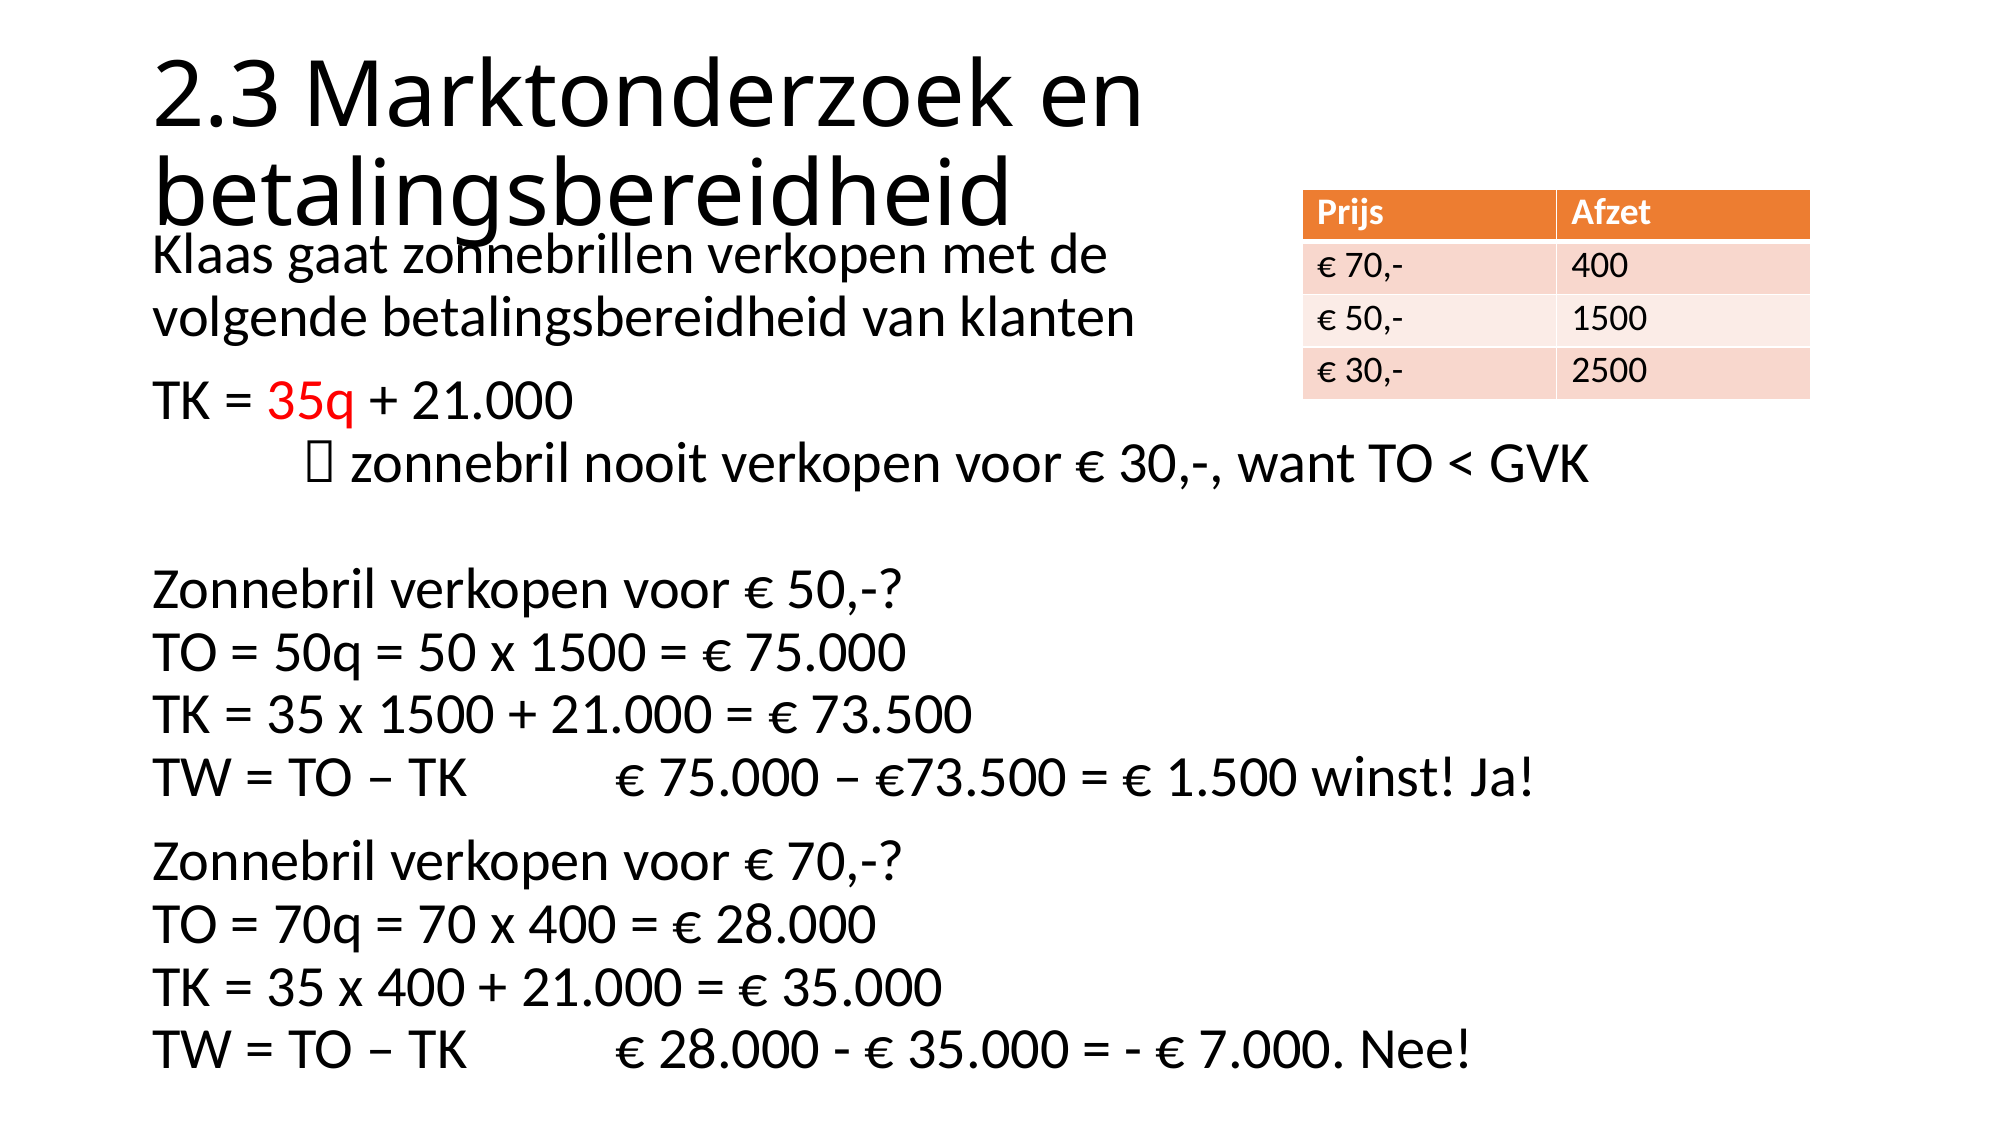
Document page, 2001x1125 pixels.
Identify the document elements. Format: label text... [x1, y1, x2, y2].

table_header Afzet [1557, 190, 1810, 239]
table_cell € 50,- [1303, 295, 1556, 346]
table_cell 400 [1557, 244, 1810, 294]
table_header Prijs [1303, 190, 1556, 239]
table_cell € 30,- [1303, 348, 1556, 399]
table_cell 1500 [1557, 295, 1810, 346]
table_cell € 70,- [1303, 244, 1556, 294]
list Klaas gaat zonnebrillen verkopen met de volgende betalingsbereidheid van klanten TK = 35q + 21.000  zonnebril nooit verkopen voor € 30,-, want TO < GVK Zonnebril verkopen voor € 50,-? TO = 50q = 50 x 1500 = € 75.000 TK = 35 x 1500 + 21.000 = € 73.500 TW = TO – TK € 75.000 – €73.500 = € 1.500 winst! Ja! Zonnebril verkopen voor € 70,-? TO = 70q = 70 x 400 = € 28.000 TK = 35 x 400 + 21.000 = € 35.000 TW = TO – TK € 28.000 - € 35.000 = - € 7.000. Nee! [137, 215, 1950, 1114]
table_cell 2500 [1557, 348, 1810, 399]
title 2.3 Marktonderzoek en betalingsbereidheid [137, 37, 1863, 215]
